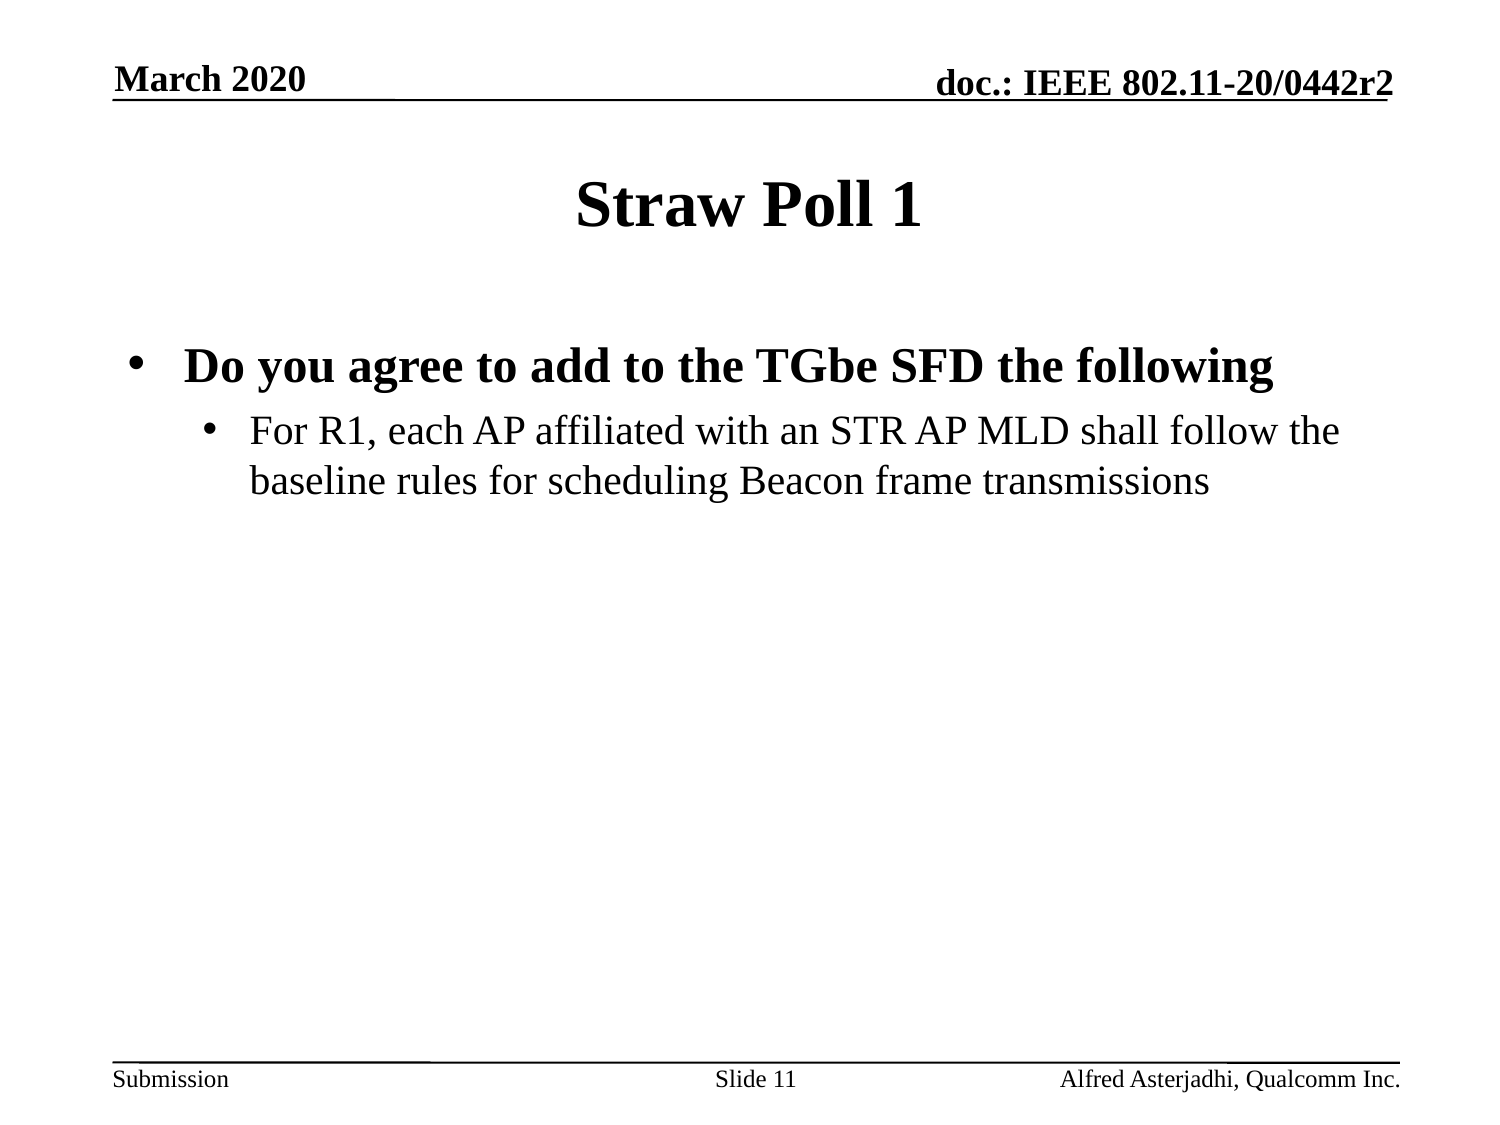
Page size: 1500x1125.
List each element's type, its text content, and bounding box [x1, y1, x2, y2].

footer Alfred Asterjadhi, Qualcomm Inc. [878, 1061, 1402, 1093]
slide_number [114, 54, 423, 100]
list Do you agree to add to the TGbe SFD the following For R1, each AP affiliated with an STR AP MLD shall follow the baseline rules for scheduling Beacon frame transmissions [112, 324, 1388, 1000]
slide_number Slide 11 [712, 1061, 800, 1123]
title Straw Poll 1 [112, 112, 1388, 288]
